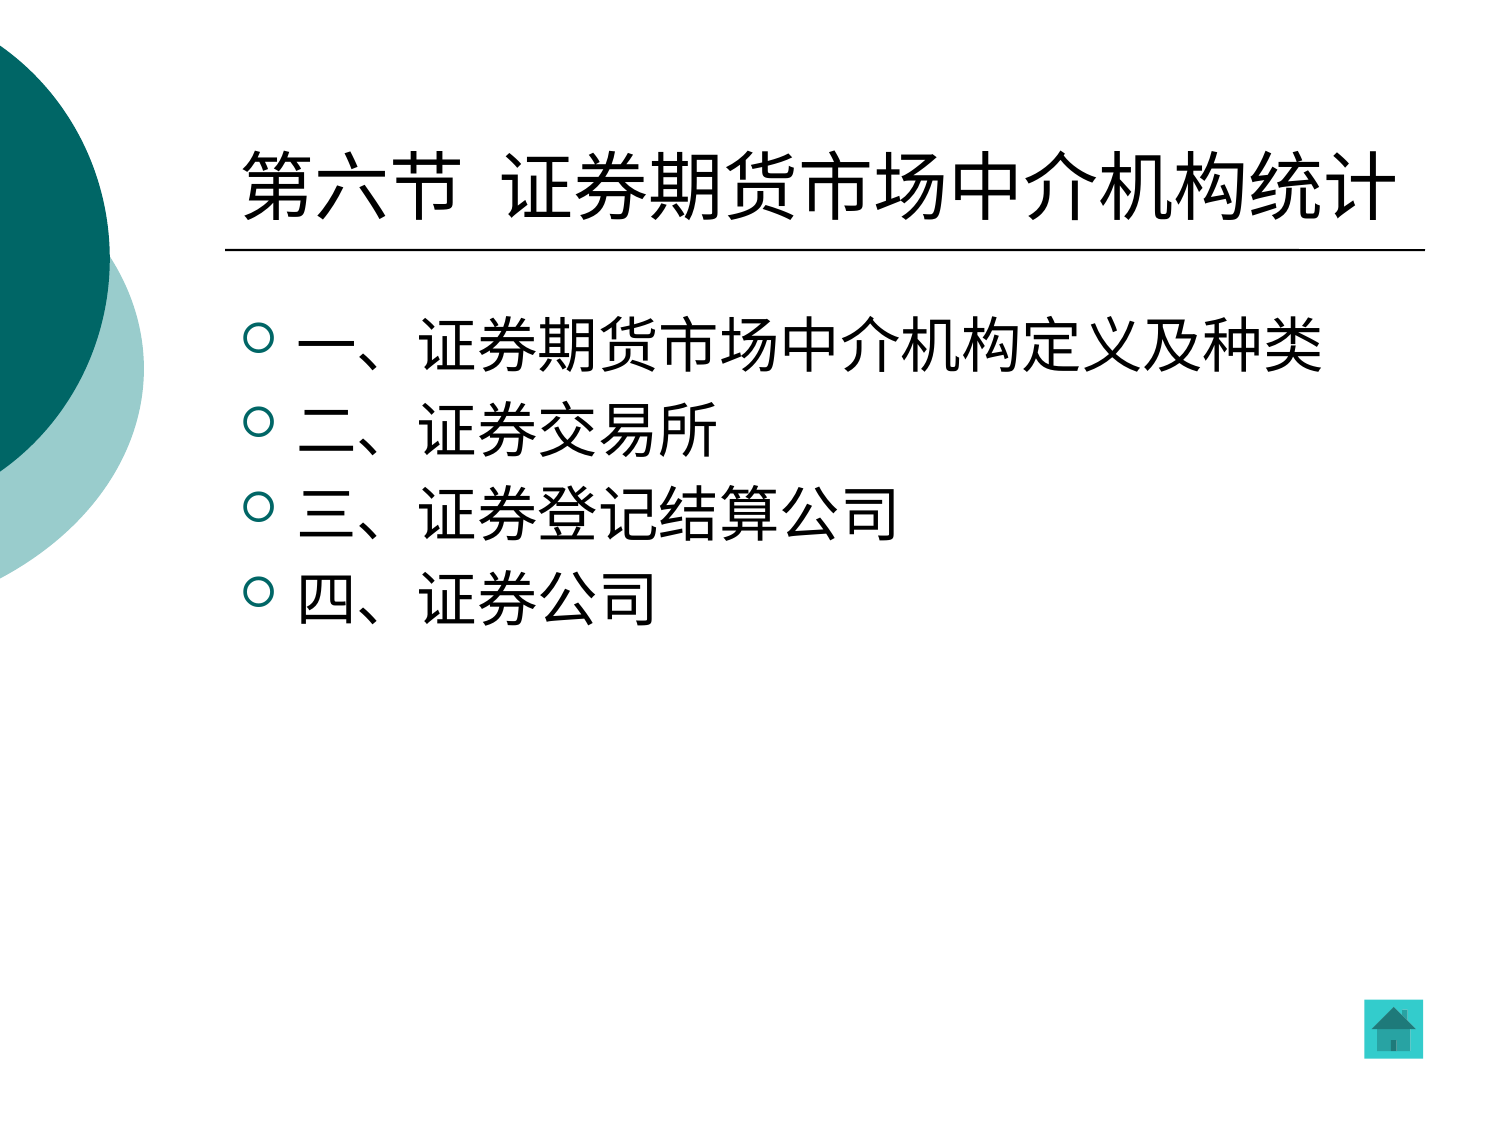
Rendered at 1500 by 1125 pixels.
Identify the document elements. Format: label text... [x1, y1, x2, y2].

title 第六节 证券期货市场中介机构统计 [224, 49, 1425, 238]
text_box [1364, 999, 1424, 1059]
list 一、证券期货市场中介机构定义及种类 二、证券交易所 三、证券登记结算公司 四、证券公司 [224, 299, 1425, 975]
